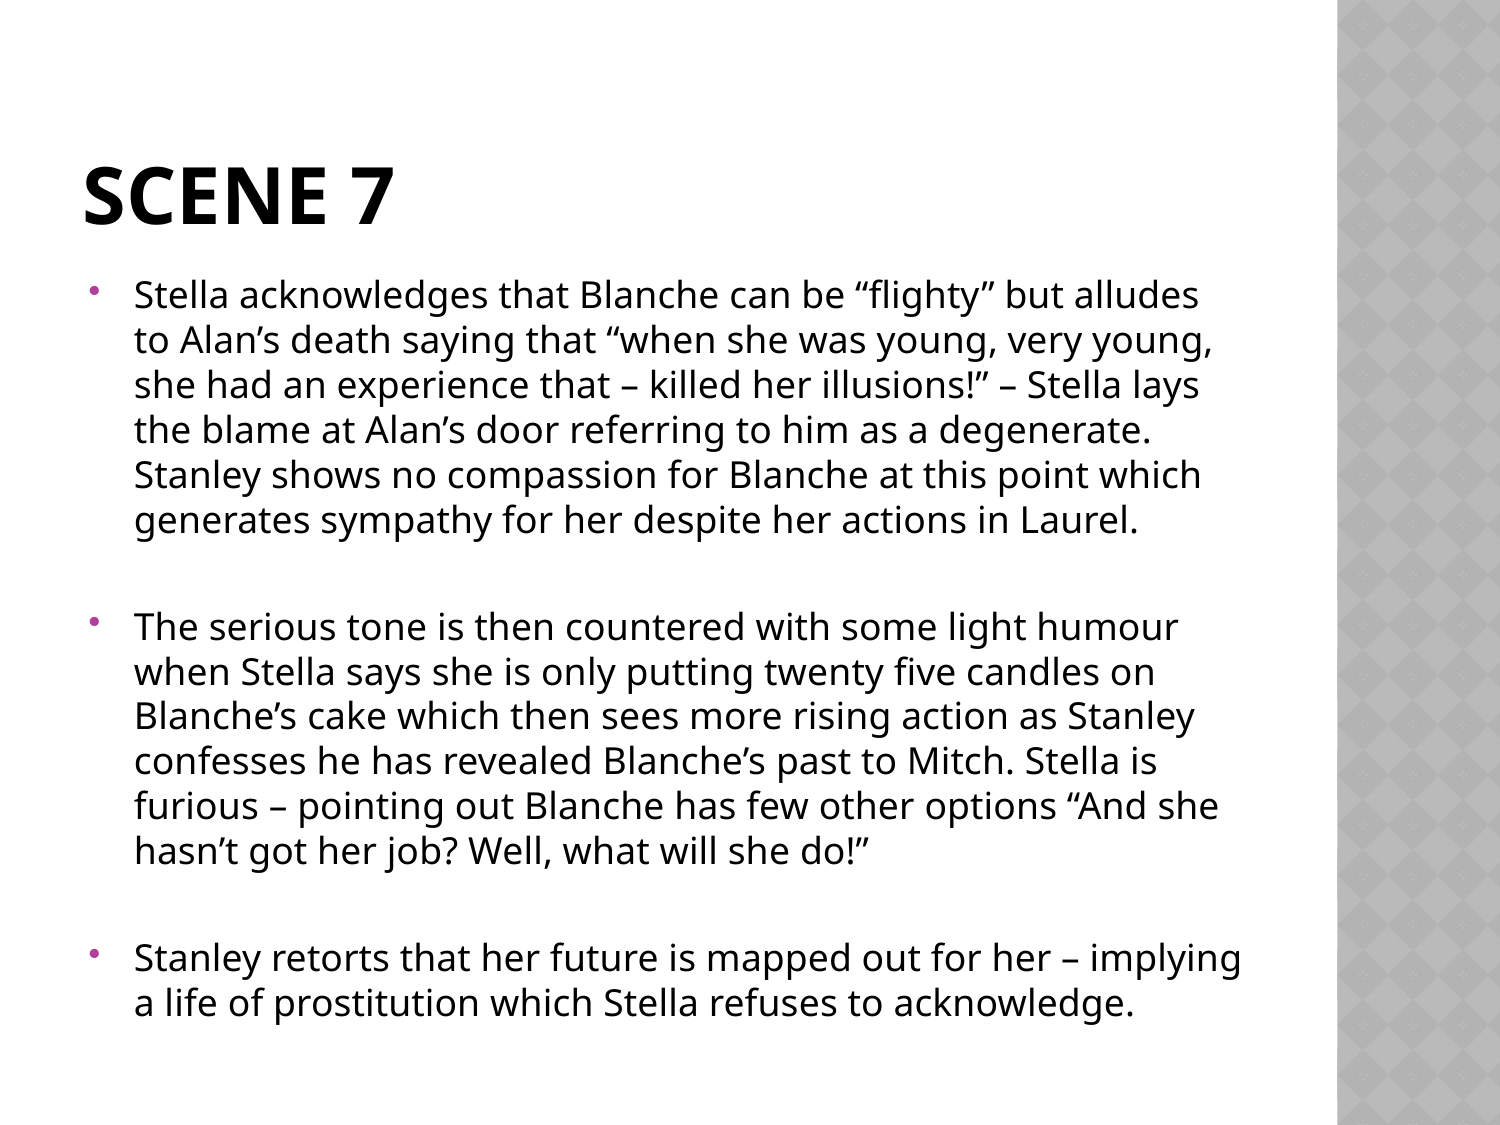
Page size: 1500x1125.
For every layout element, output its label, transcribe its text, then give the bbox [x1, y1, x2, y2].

list Stella acknowledges that Blanche can be “flighty” but alludes to Alan’s death saying that “when she was young, very young, she had an experience that – killed her illusions!” – Stella lays the blame at Alan’s door referring to him as a degenerate. Stanley shows no compassion for Blanche at this point which generates sympathy for her despite her actions in Laurel. The serious tone is then countered with some light humour when Stella says she is only putting twenty five candles on Blanche’s cake which then sees more rising action as Stanley confesses he has revealed Blanche’s past to Mitch. Stella is furious – pointing out Blanche has few other options “And she hasn’t got her job? Well, what will she do!” Stanley retorts that her future is mapped out for her – implying a life of prostitution which Stella refuses to acknowledge. [75, 264, 1263, 1059]
title Scene 7 [75, 52, 1263, 240]
